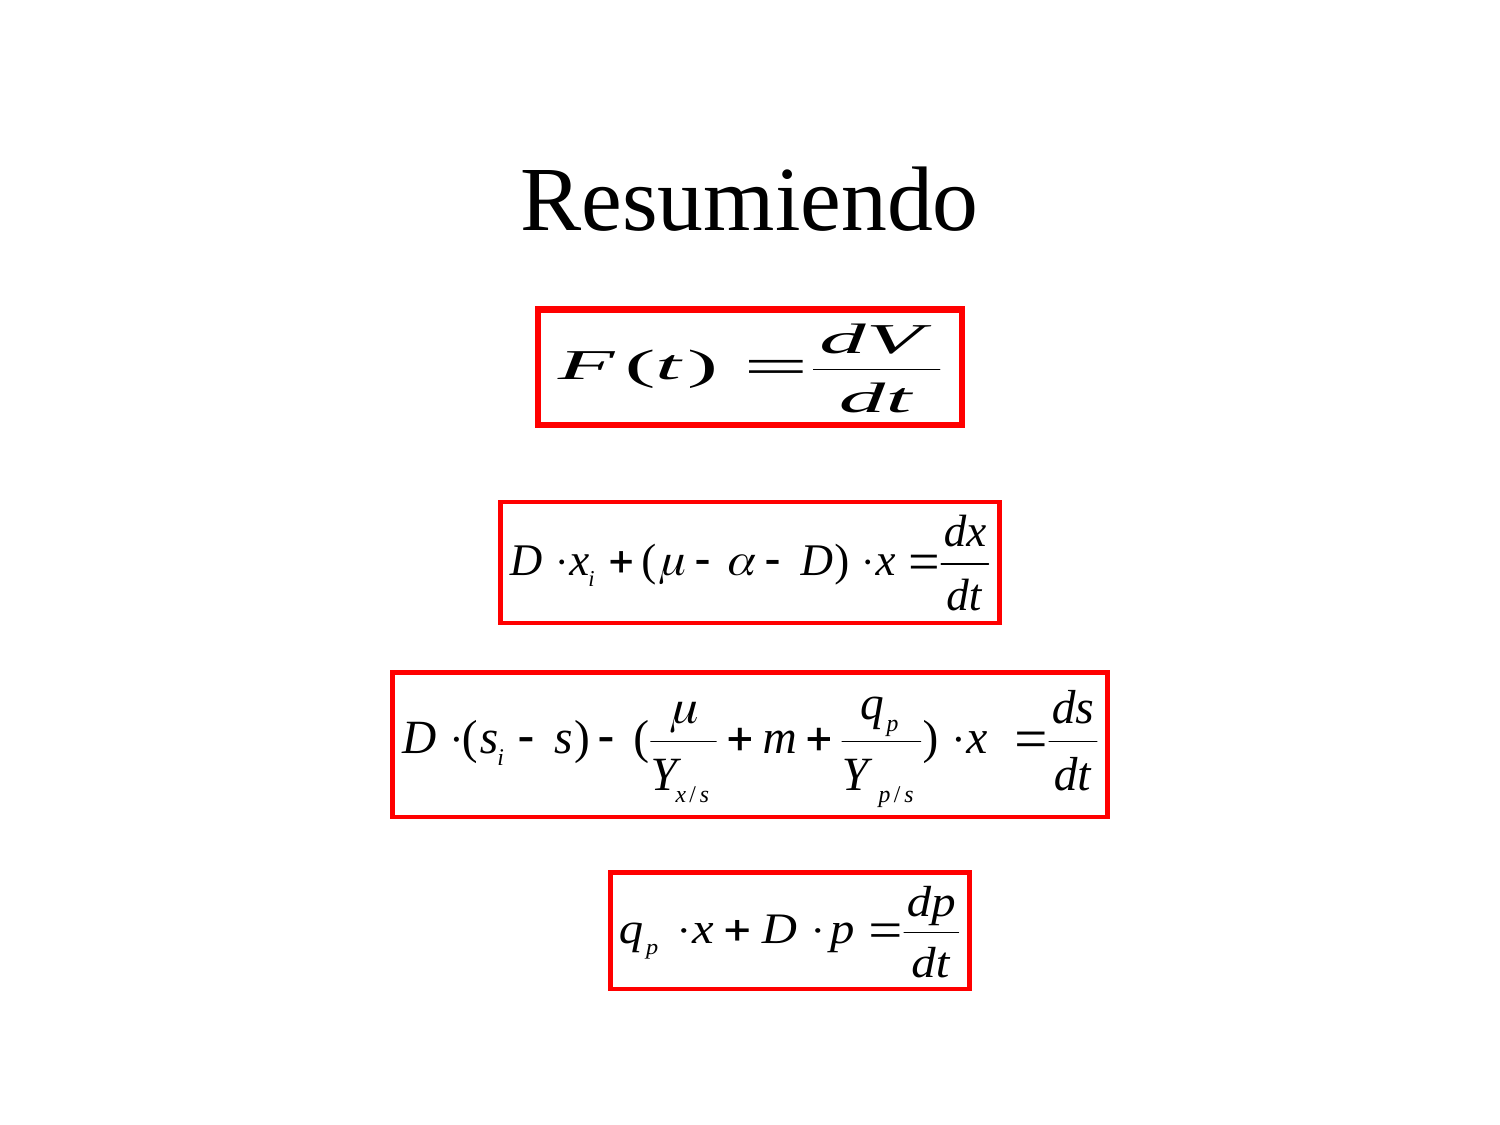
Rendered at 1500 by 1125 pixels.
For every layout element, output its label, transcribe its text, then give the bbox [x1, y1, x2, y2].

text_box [394, 674, 1106, 815]
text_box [612, 874, 968, 987]
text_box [502, 503, 998, 621]
title Resumiendo [112, 99, 1388, 288]
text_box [540, 312, 959, 423]
